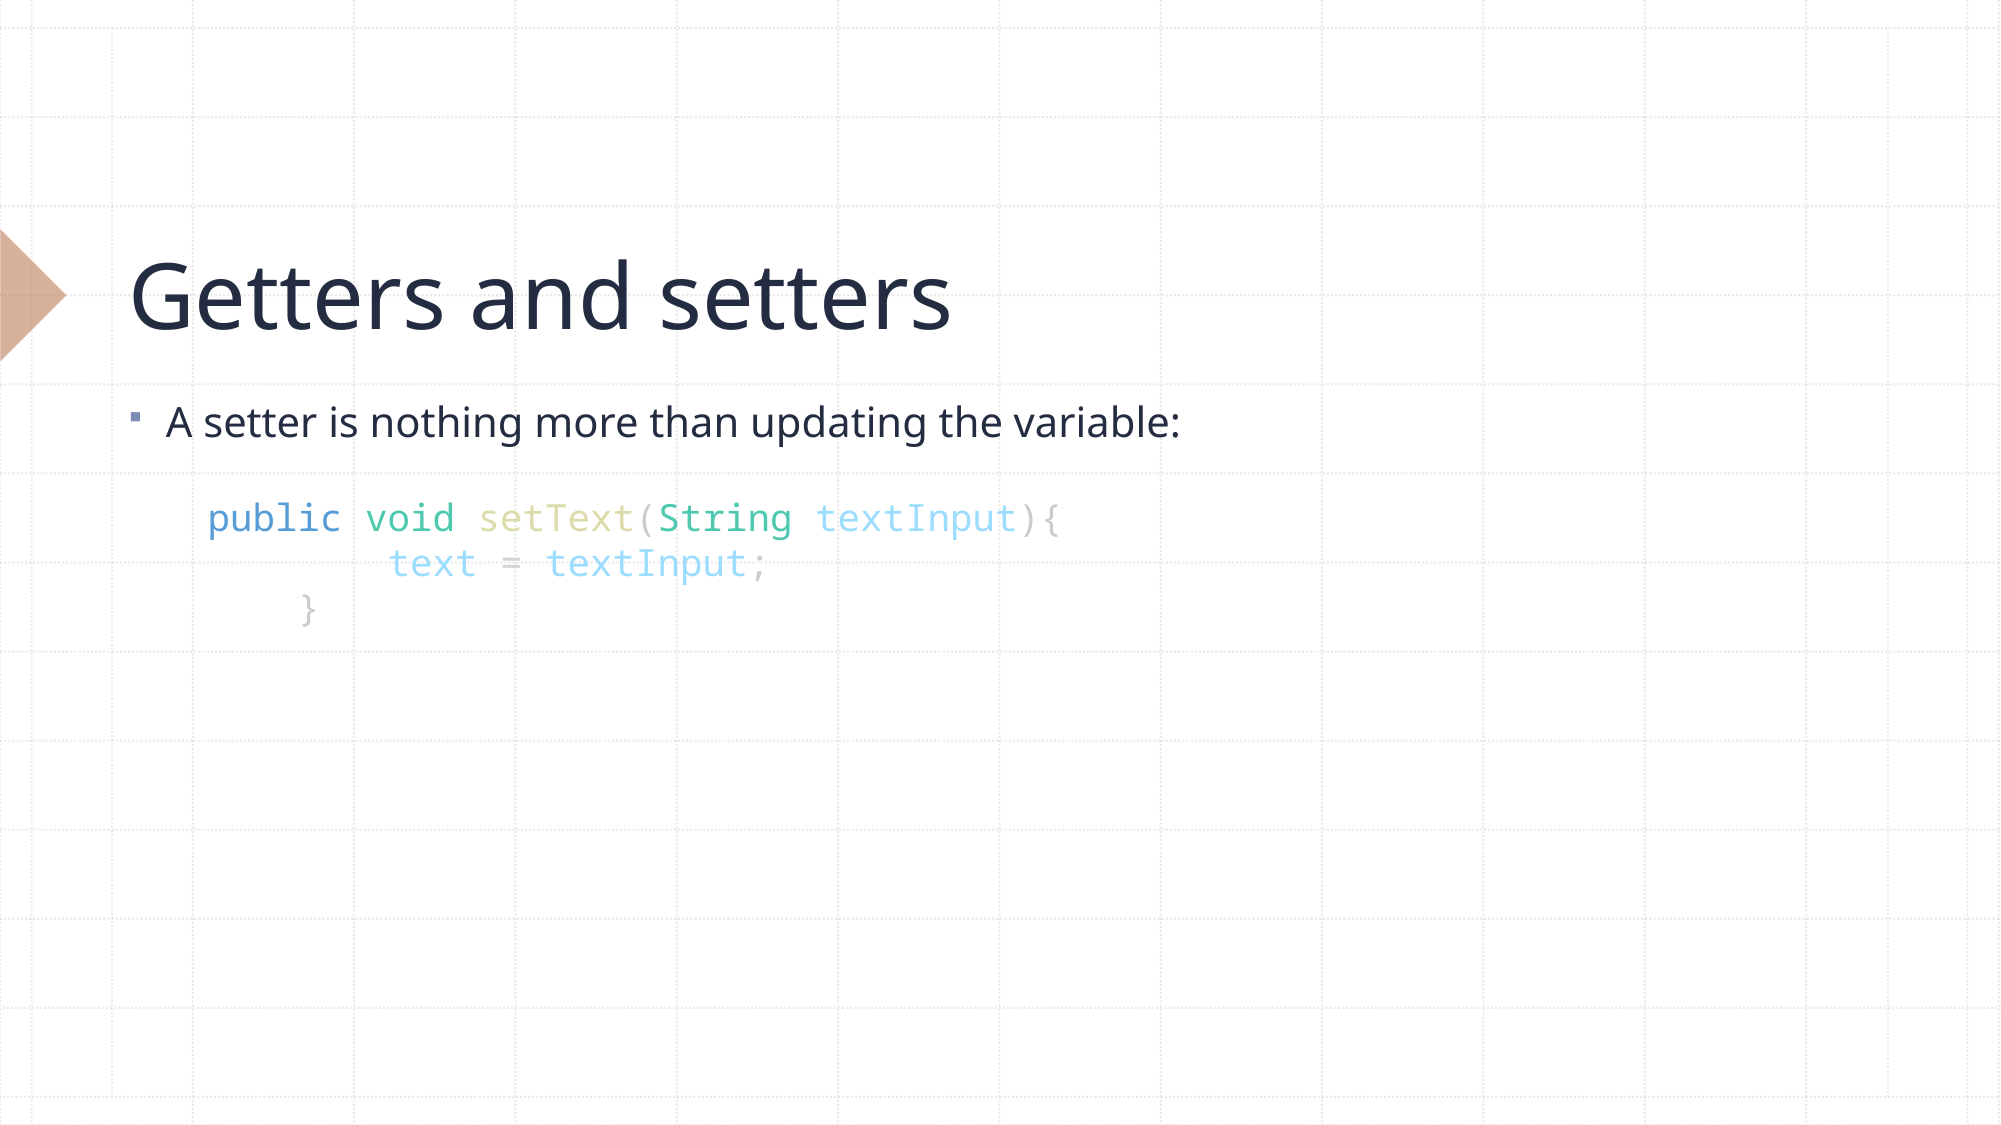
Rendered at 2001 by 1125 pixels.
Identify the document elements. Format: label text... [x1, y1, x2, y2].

text_box public void setText(String textInput){ text = textInput; } [192, 486, 1197, 637]
title Getters and setters [113, 119, 1808, 356]
list A setter is nothing more than updating the variable: [113, 383, 1808, 969]
